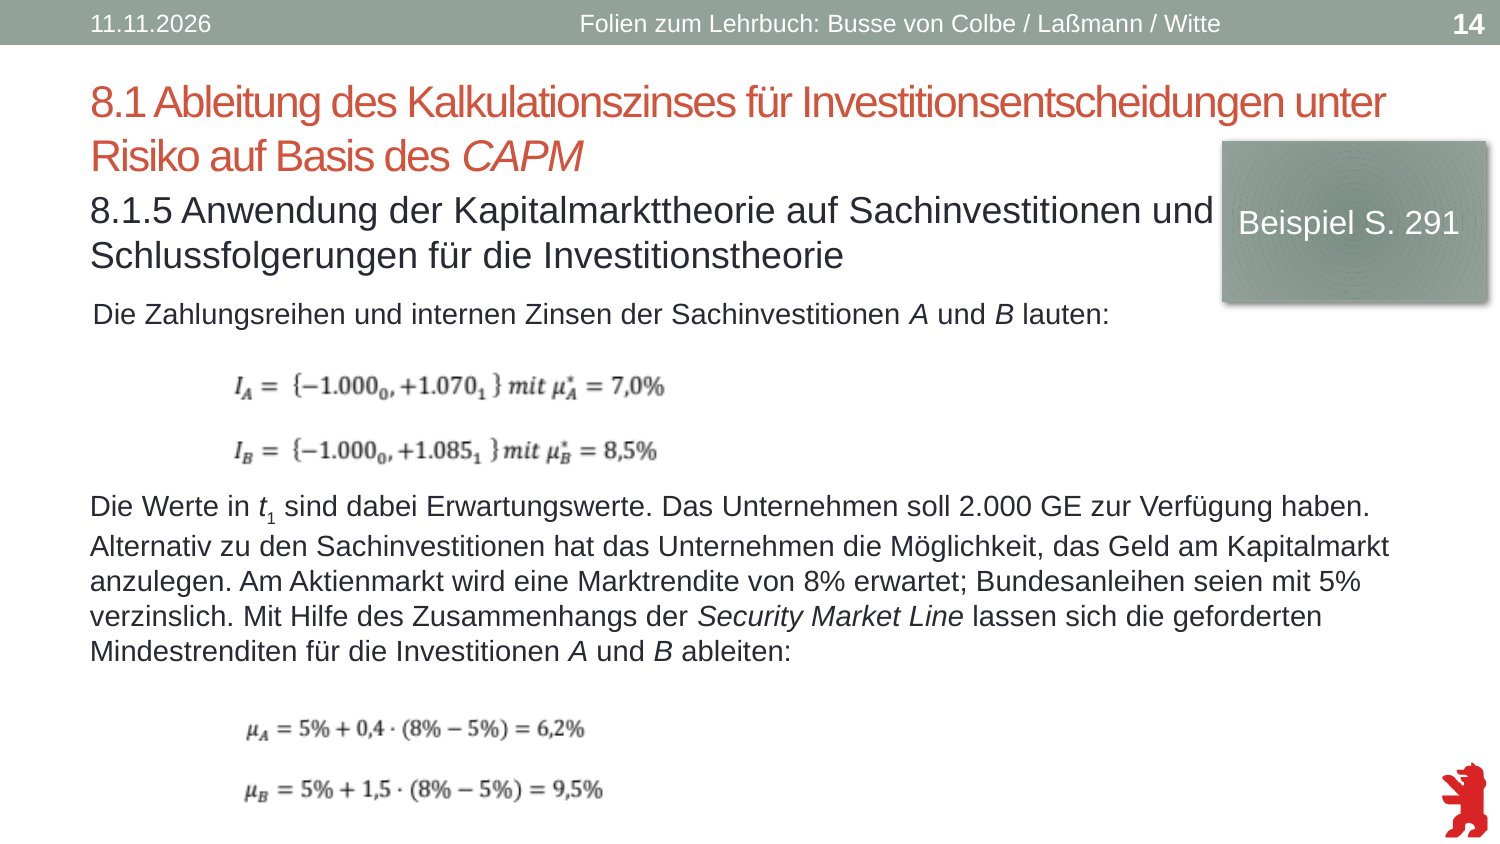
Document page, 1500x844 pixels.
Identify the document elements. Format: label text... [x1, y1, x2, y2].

picture [206, 681, 641, 844]
text_box Beispiel S. 291 [1222, 141, 1486, 302]
footer Folien zum Lehrbuch: Busse von Colbe / Laßmann / Witte [562, 2, 1238, 43]
text_box Die Zahlungsreihen und internen Zinsen der Sachinvestitionen A und B lauten: [77, 287, 1126, 373]
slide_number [75, 2, 550, 43]
slide_number 14 [1325, 2, 1500, 43]
picture [1434, 760, 1500, 844]
picture [181, 332, 713, 508]
text_box 8.1.5 Anwendung der Kapitalmarkttheorie auf Sachinvestitionen und Schlussfolgerungen für die Investitionstheorie [74, 178, 1219, 284]
title 8.1 Ableitung des Kalkulationszinses für Investitionsentscheidungen unter Risiko auf Basis des CAPM [75, 65, 1425, 178]
text_box Die Werte in t1 sind dabei Erwartungswerte. Das Unternehmen soll 2.000 GE zur Verfügung haben. Alternativ zu den Sachinvestitionen hat das Unternehmen die Möglichkeit, das Geld am Kapitalmarkt anzulegen. Am Aktienmarkt wird eine Marktrendite von 8% erwartet; Bundesanleihen seien mit 5% verzinslich. Mit Hilfe des Zusammenhangs der Security Market Line lassen sich die geforderten Mindestrenditen für die Investitionen A und B ableiten: [74, 480, 1425, 710]
